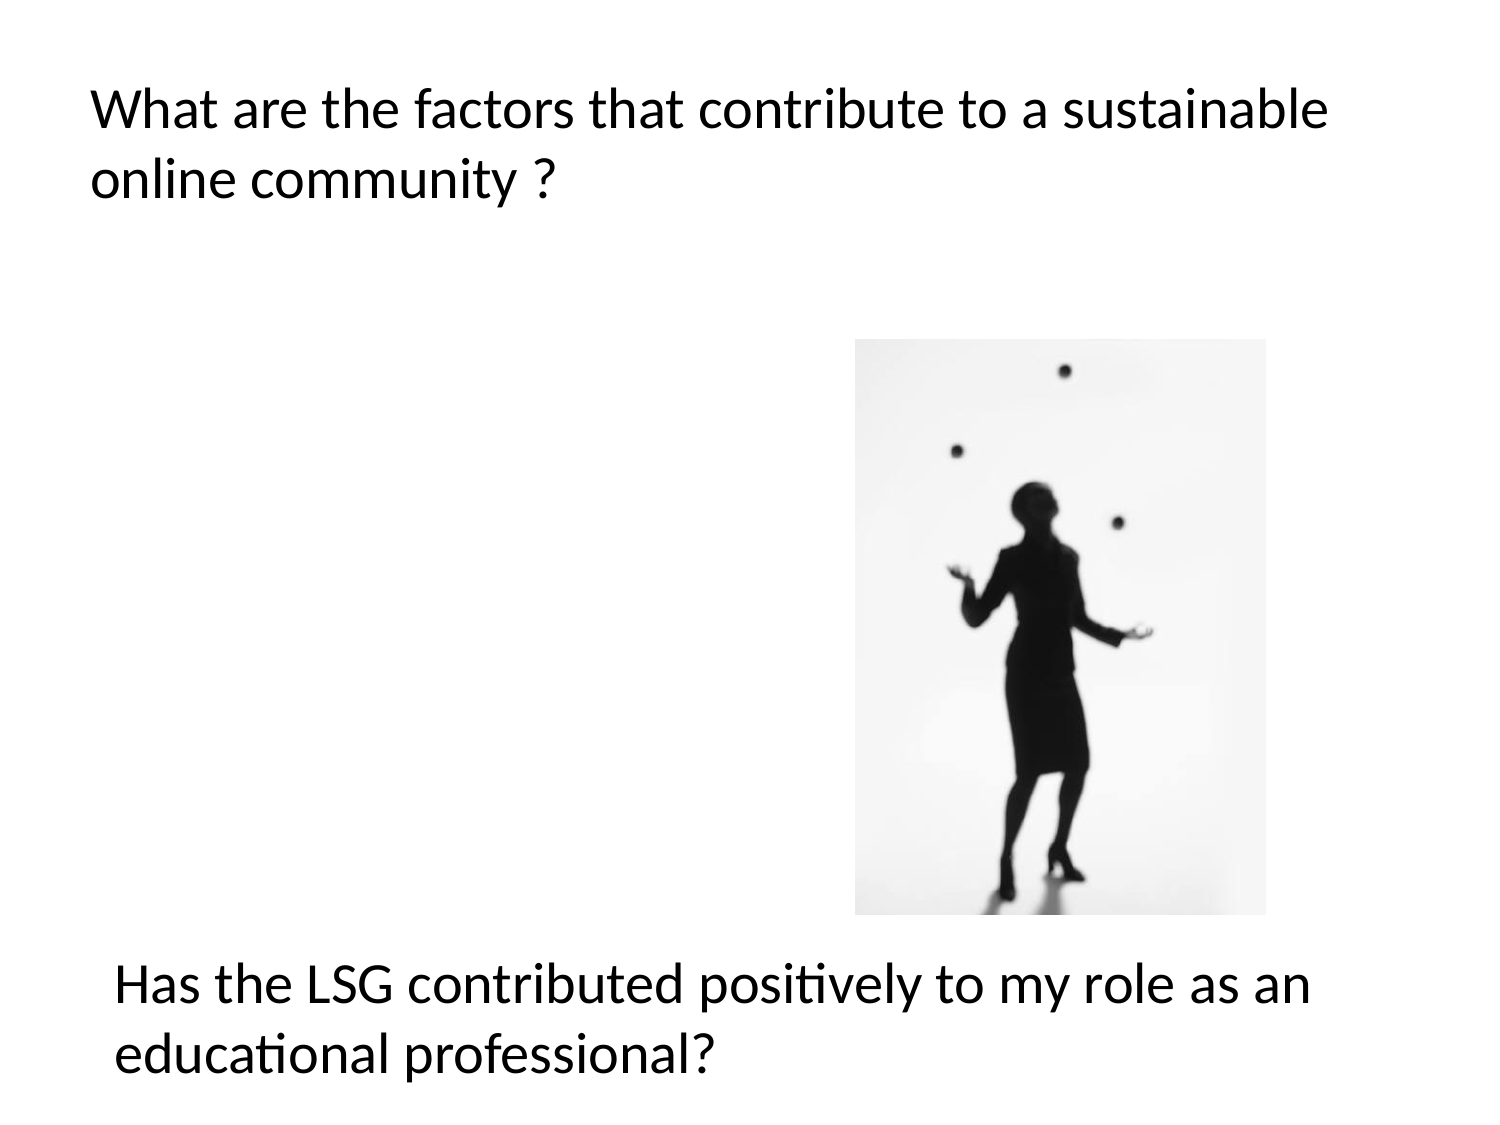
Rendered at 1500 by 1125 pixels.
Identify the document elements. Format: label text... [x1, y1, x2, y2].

picture [855, 339, 1266, 916]
title What are the factors that contribute to a sustainable online community ? [74, 46, 1426, 235]
text_box Has the LSG contributed positively to my role as an educational professional? [99, 937, 1401, 1093]
